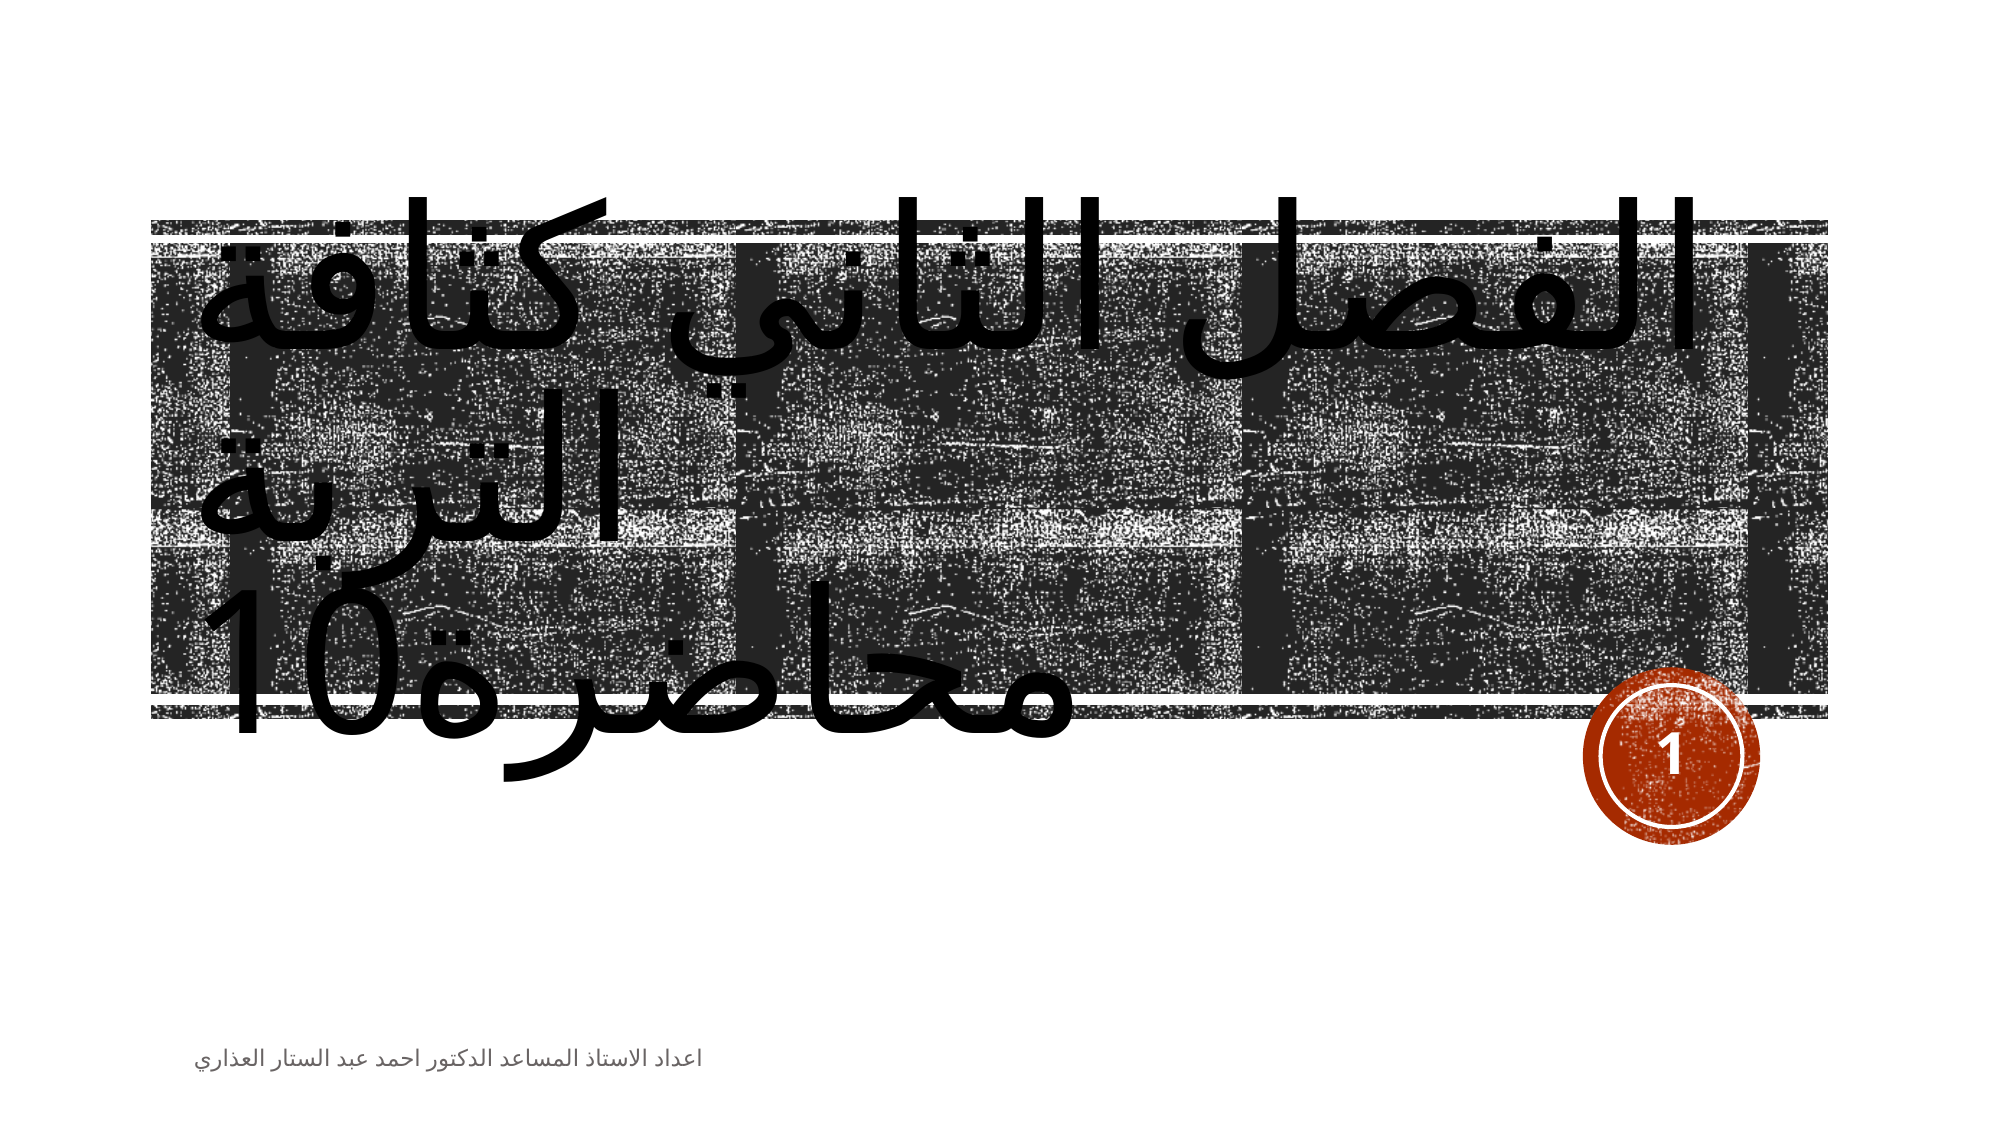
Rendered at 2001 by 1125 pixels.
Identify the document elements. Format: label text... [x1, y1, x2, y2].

title الفصل الثاني كثافة التربة محاضرة10 [172, 234, 1808, 733]
footer اعداد الاستاذ المساعد الدكتور احمد عبد الستار العذاري [178, 1028, 1217, 1089]
slide_number 1 [1573, 703, 1770, 809]
